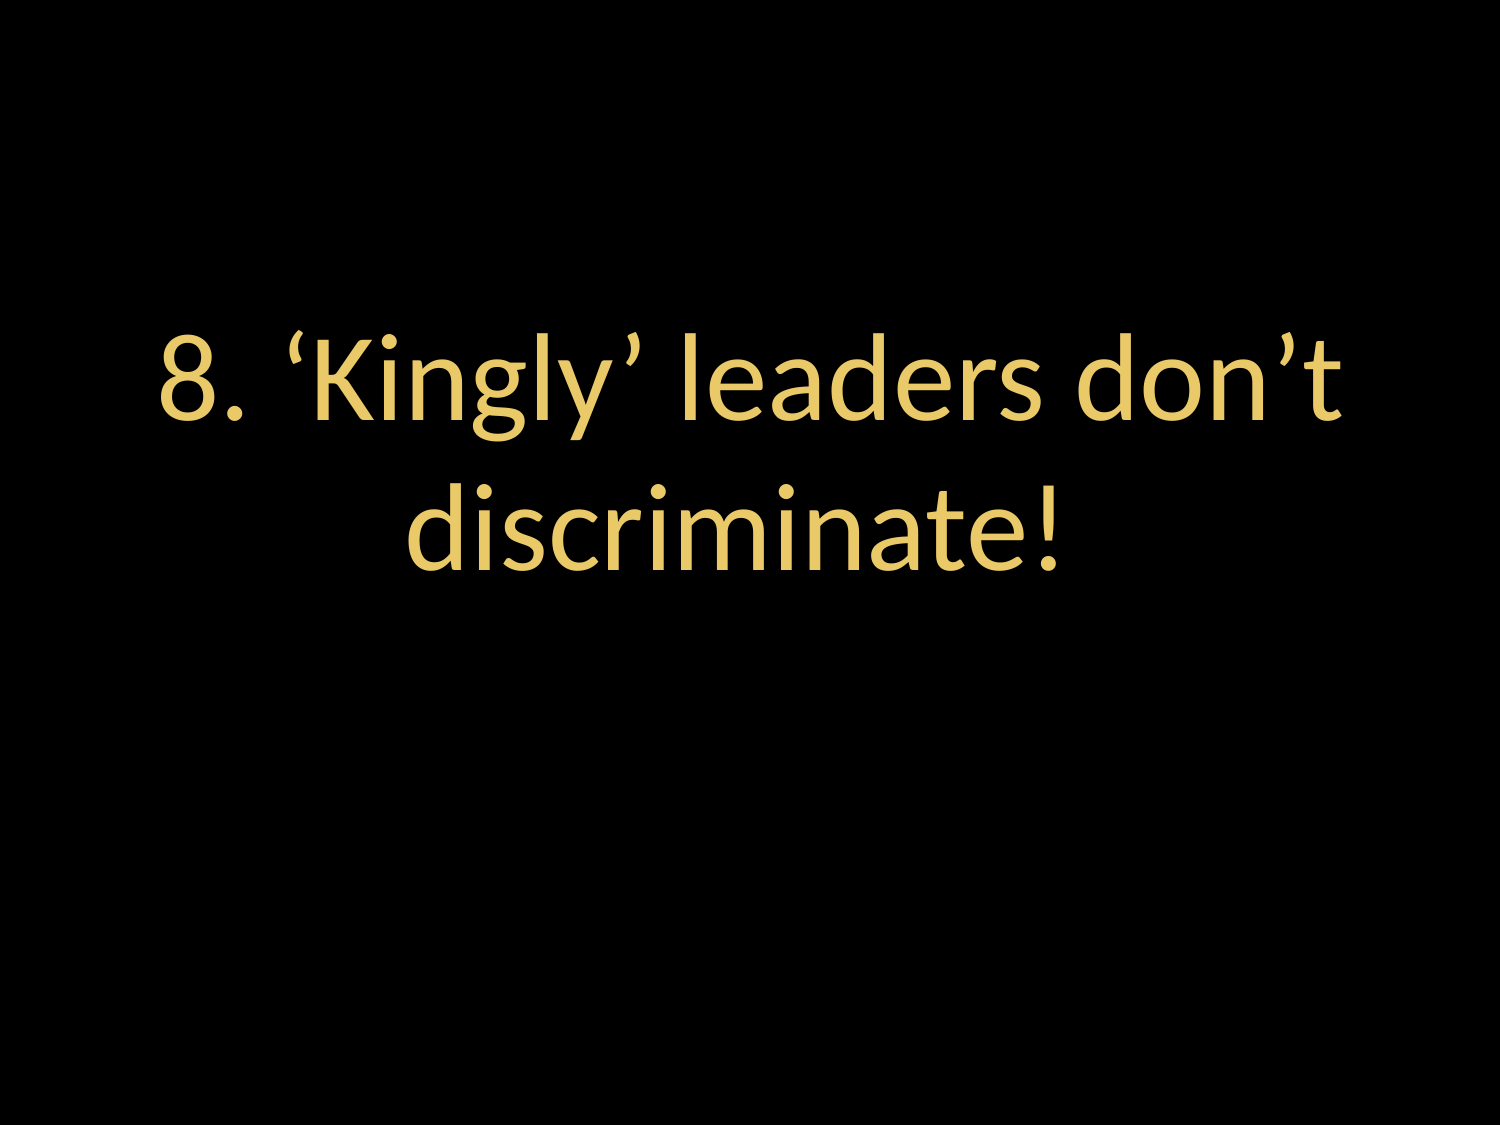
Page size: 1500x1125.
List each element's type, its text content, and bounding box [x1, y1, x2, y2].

text_box 8. ‘Kingly’ leaders don’t discriminate! [64, 288, 1439, 693]
